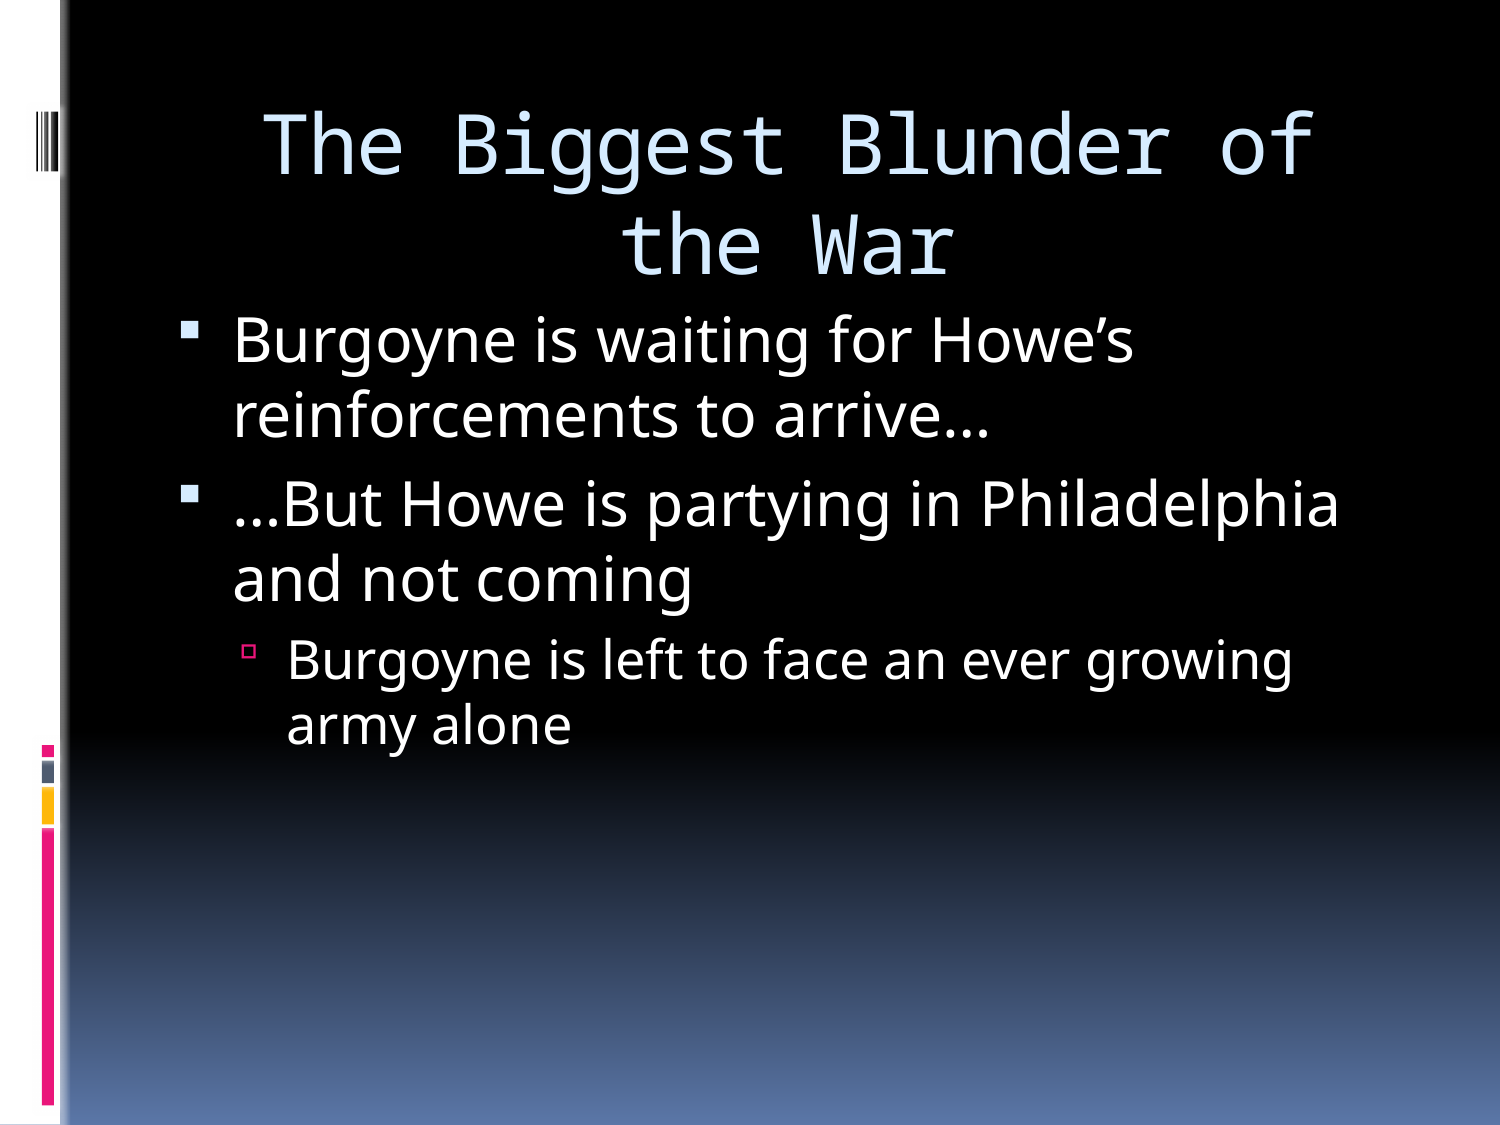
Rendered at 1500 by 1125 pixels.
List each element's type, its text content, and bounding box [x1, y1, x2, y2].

title The Biggest Blunder of the War [150, 83, 1425, 234]
list Burgoyne is waiting for Howe’s reinforcements to arrive… …But Howe is partying in Philadelphia and not coming Burgoyne is left to face an ever growing army alone [150, 292, 1425, 1043]
